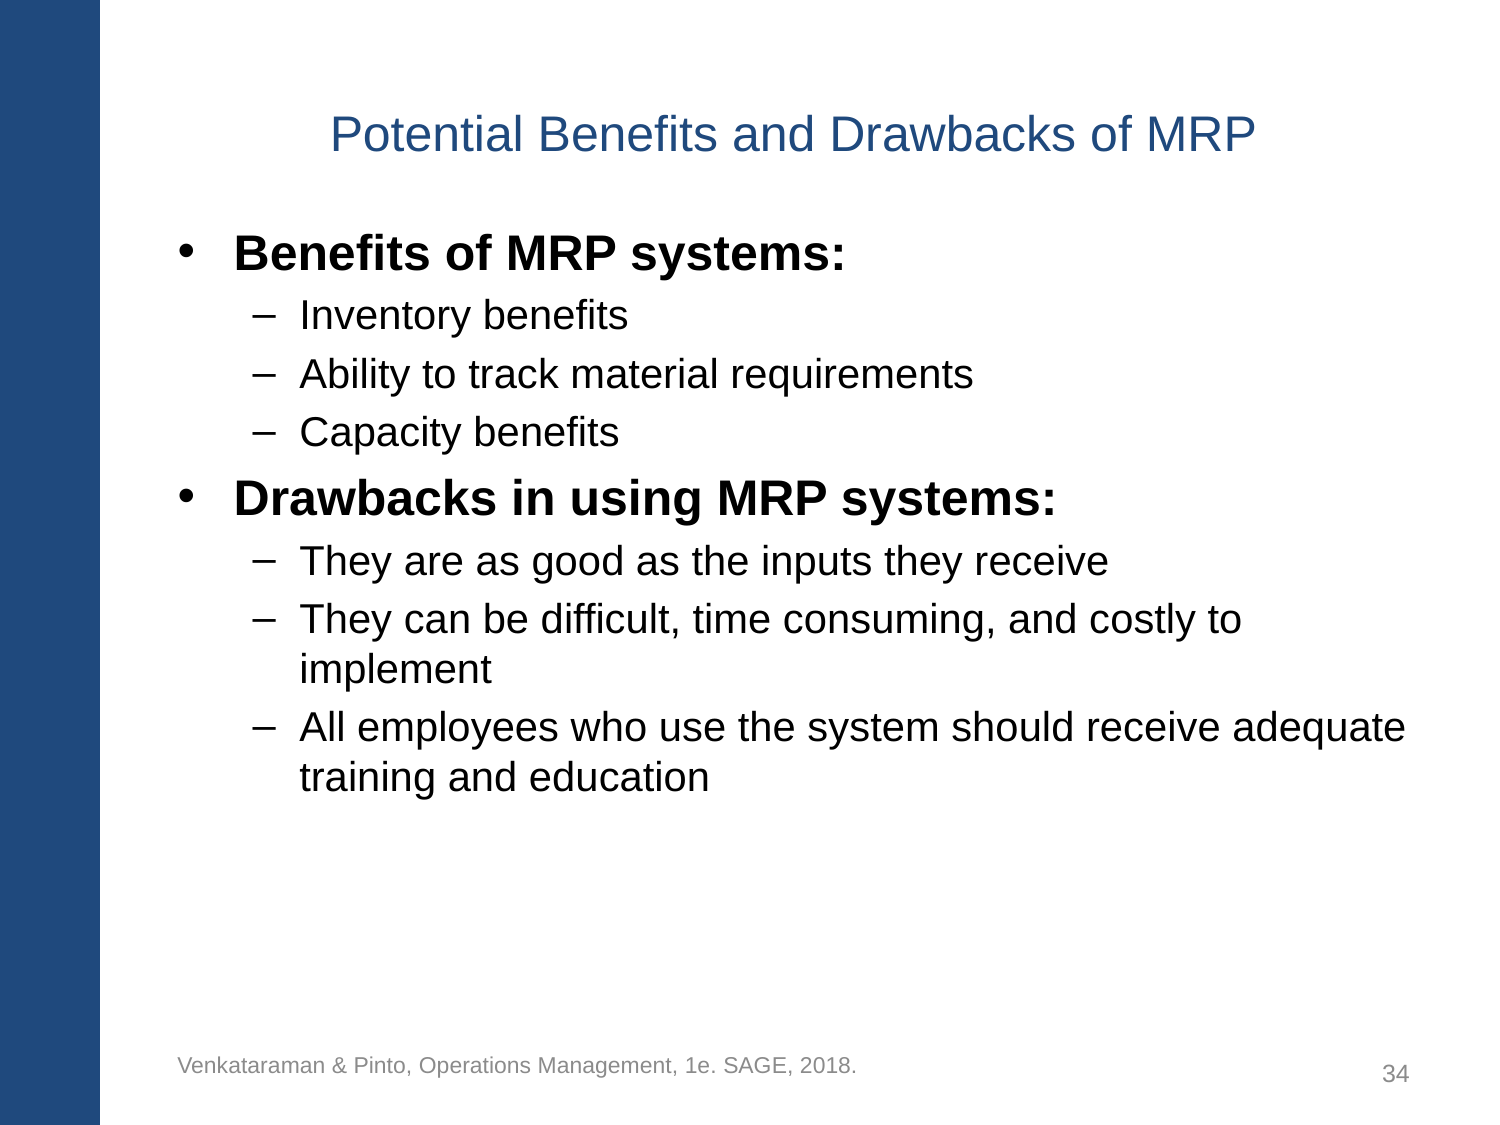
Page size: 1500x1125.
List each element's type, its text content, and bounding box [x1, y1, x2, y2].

footer Venkataraman & Pinto, Operations Management, 1e. SAGE, 2018. [162, 1042, 1313, 1103]
slide_number 34 [1350, 1042, 1425, 1103]
title Potential Benefits and Drawbacks of MRP [162, 37, 1425, 212]
list Benefits of MRP systems: Inventory benefits Ability to track material requirements Capacity benefits Drawbacks in using MRP systems: They are as good as the inputs they receive They can be difficult, time consuming, and costly to implement All employees who use the system should receive adequate training and education [162, 212, 1425, 1025]
